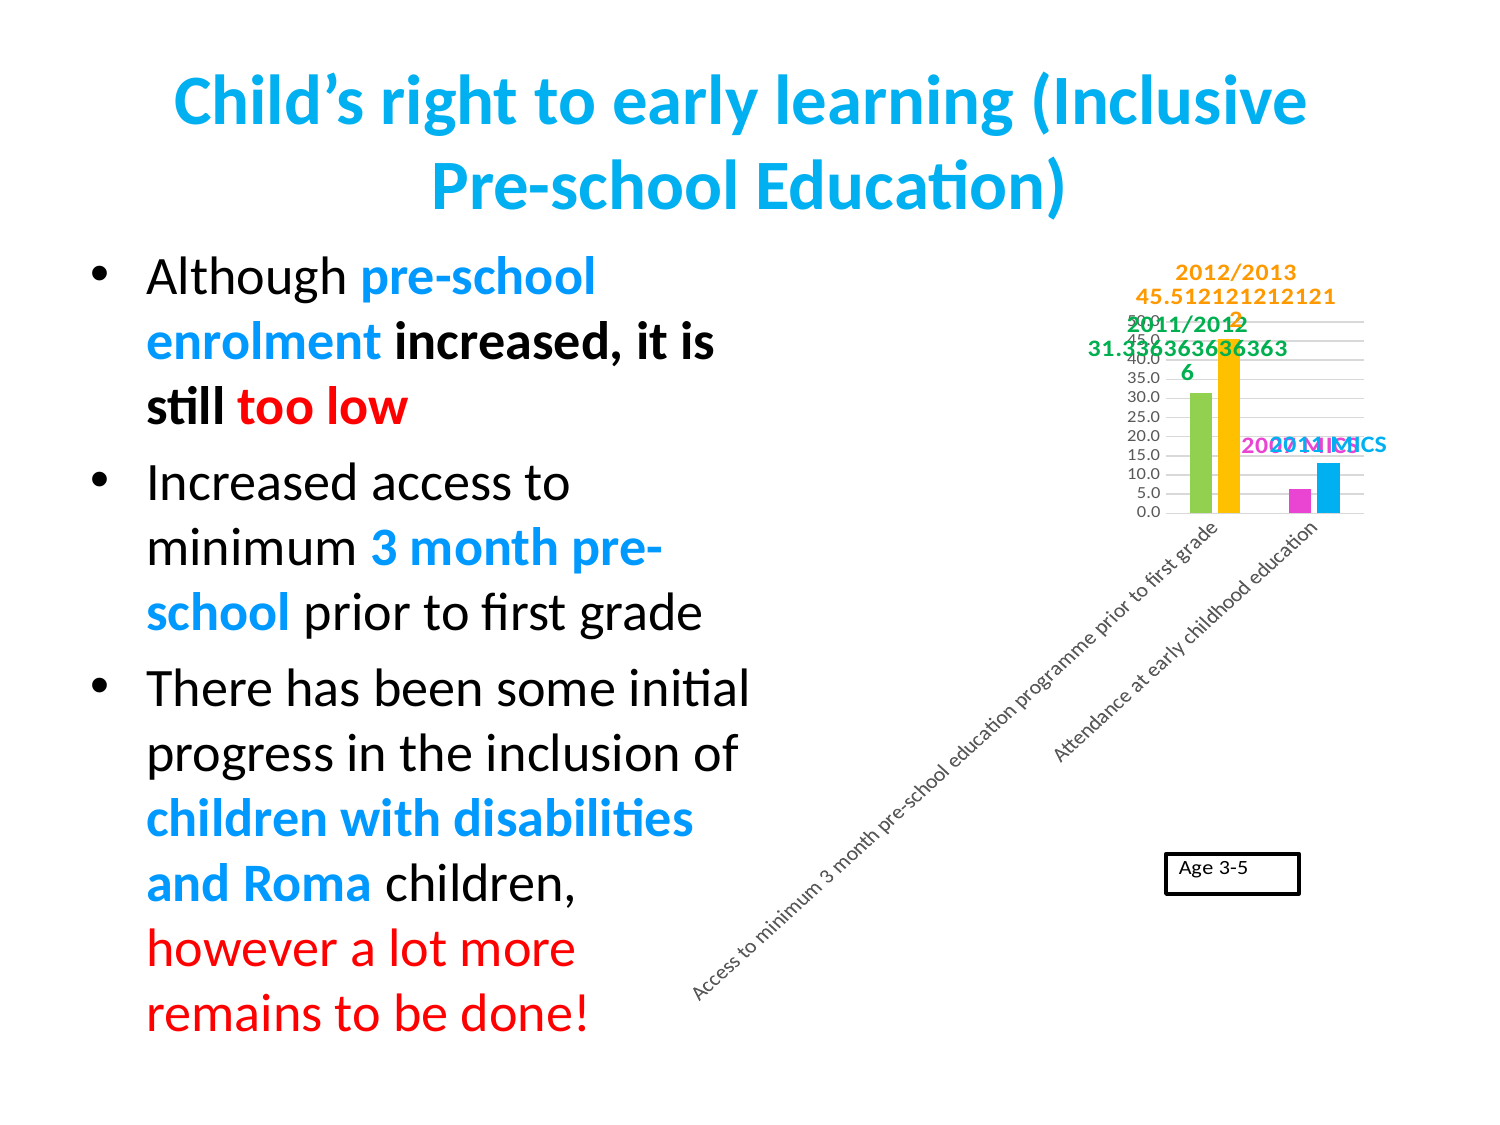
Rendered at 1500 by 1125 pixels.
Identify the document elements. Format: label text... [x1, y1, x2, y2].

title Child’s right to early learning (Inclusive Pre-school Education) [75, 45, 1425, 233]
chart [687, 262, 1388, 1006]
list Although pre-school enrolment increased, it is still too low Increased access to minimum 3 month pre-school prior to first grade There has been some initial progress in the inclusion of children with disabilities and Roma children, however a lot more remains to be done! [75, 232, 775, 1075]
